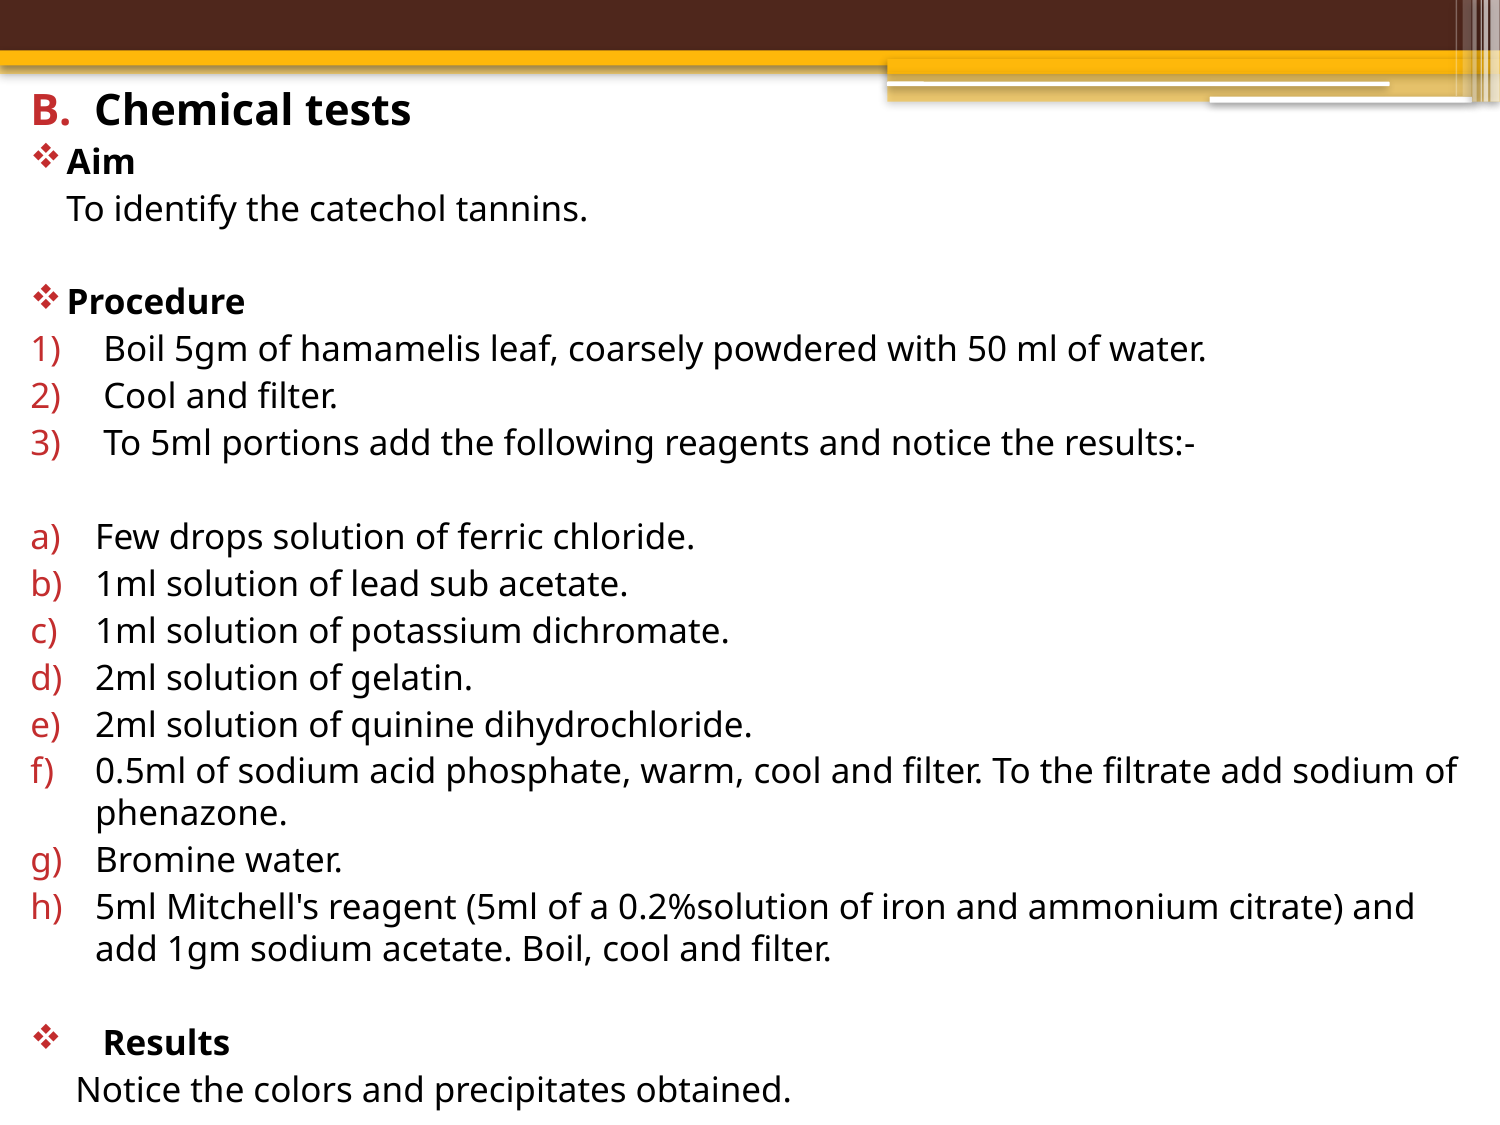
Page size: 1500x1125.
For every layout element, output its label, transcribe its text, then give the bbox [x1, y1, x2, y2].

list B. Chemical tests Aim To identify the catechol tannins. Procedure Boil 5gm of hamamelis leaf, coarsely powdered with 50 ml of water. Cool and filter. To 5ml portions add the following reagents and notice the results:- Few drops solution of ferric chloride. 1ml solution of lead sub acetate. 1ml solution of potassium dichromate. 2ml solution of gelatin. 2ml solution of quinine dihydrochloride. 0.5ml of sodium acid phosphate, warm, cool and filter. To the filtrate add sodium of phenazone. Bromine water. 5ml Mitchell's reagent (5ml of a 0.2%solution of iron and ammonium citrate) and add 1gm sodium acetate. Boil, cool and filter. Results Notice the colors and precipitates obtained. [0, 75, 1500, 1125]
